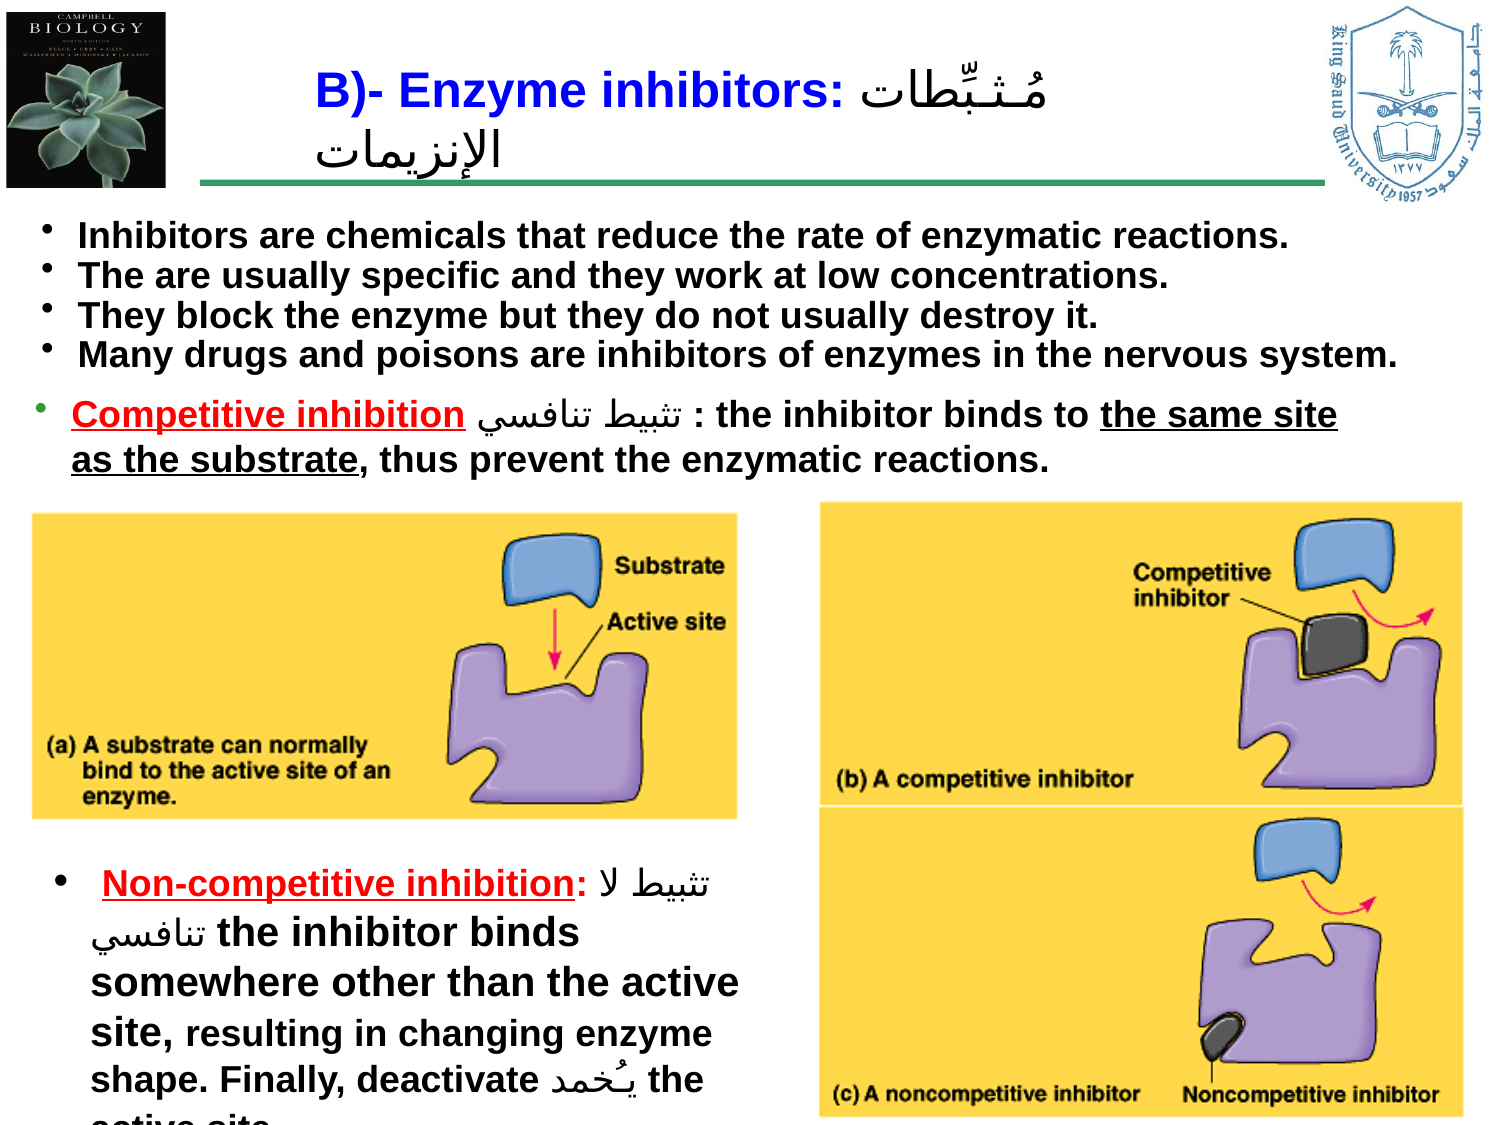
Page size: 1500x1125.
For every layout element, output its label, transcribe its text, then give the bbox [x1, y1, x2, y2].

text_box Inhibitors are chemicals that reduce the rate of enzymatic reactions. The are usually specific and they work at low concentrations. They block the enzyme but they do not usually destroy it. Many drugs and poisons are inhibitors of enzymes in the nervous system. [24, 216, 1438, 388]
list Competitive inhibition تثبيط تنافسي : the inhibitor binds to the same site as the substrate, thus prevent the enzymatic reactions. [0, 382, 1400, 1035]
picture [812, 497, 1476, 1125]
text_box Non-competitive inhibition: تثبيط لا تنافسي the inhibitor binds somewhere other than the active site, resulting in changing enzyme shape. Finally, deactivate يـُخمد the active site [37, 847, 807, 1125]
picture [24, 499, 751, 826]
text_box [5, 0, 1488, 209]
